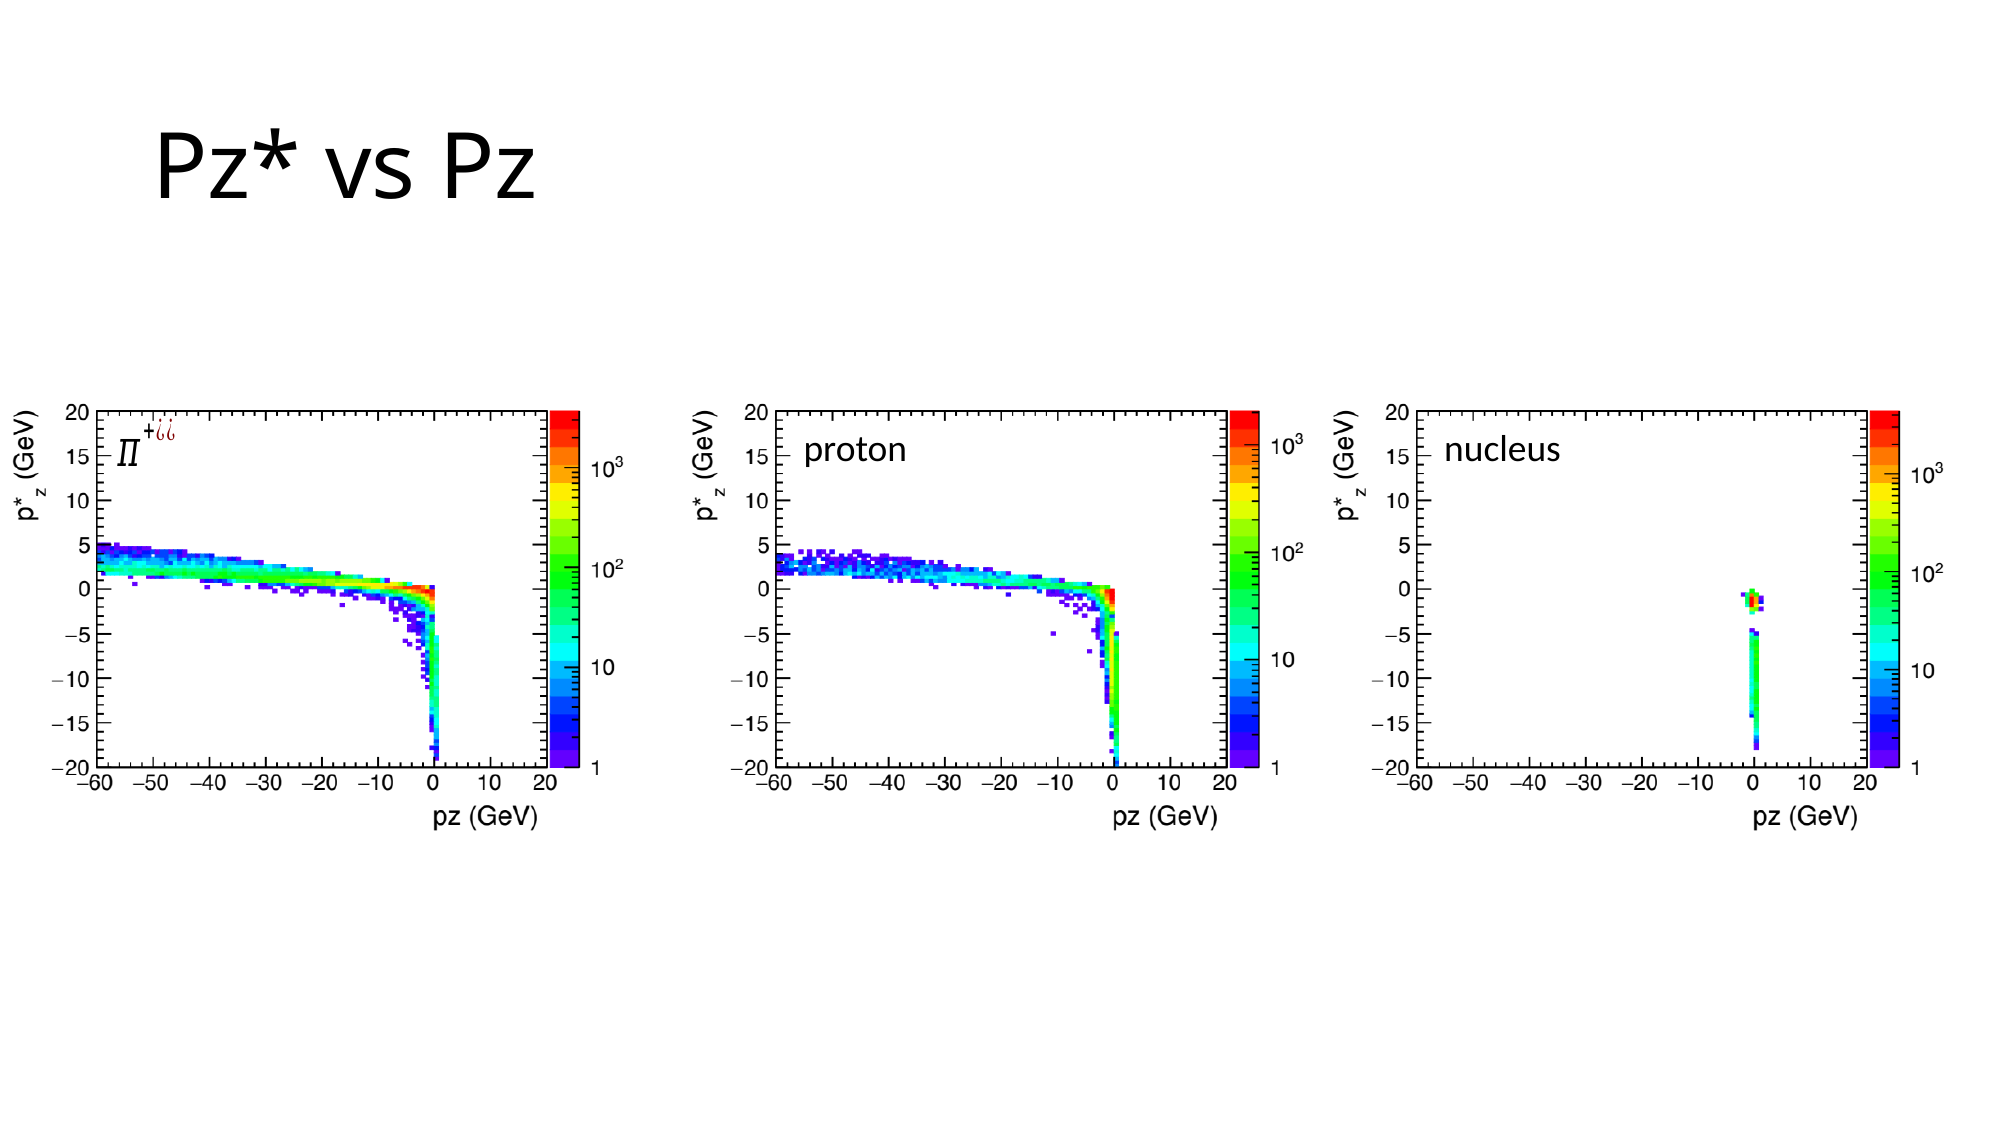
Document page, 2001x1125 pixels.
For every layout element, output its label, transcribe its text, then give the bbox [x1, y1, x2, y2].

picture [0, 363, 641, 836]
title Pz* vs Pz [137, 59, 1863, 278]
picture [679, 363, 1962, 836]
